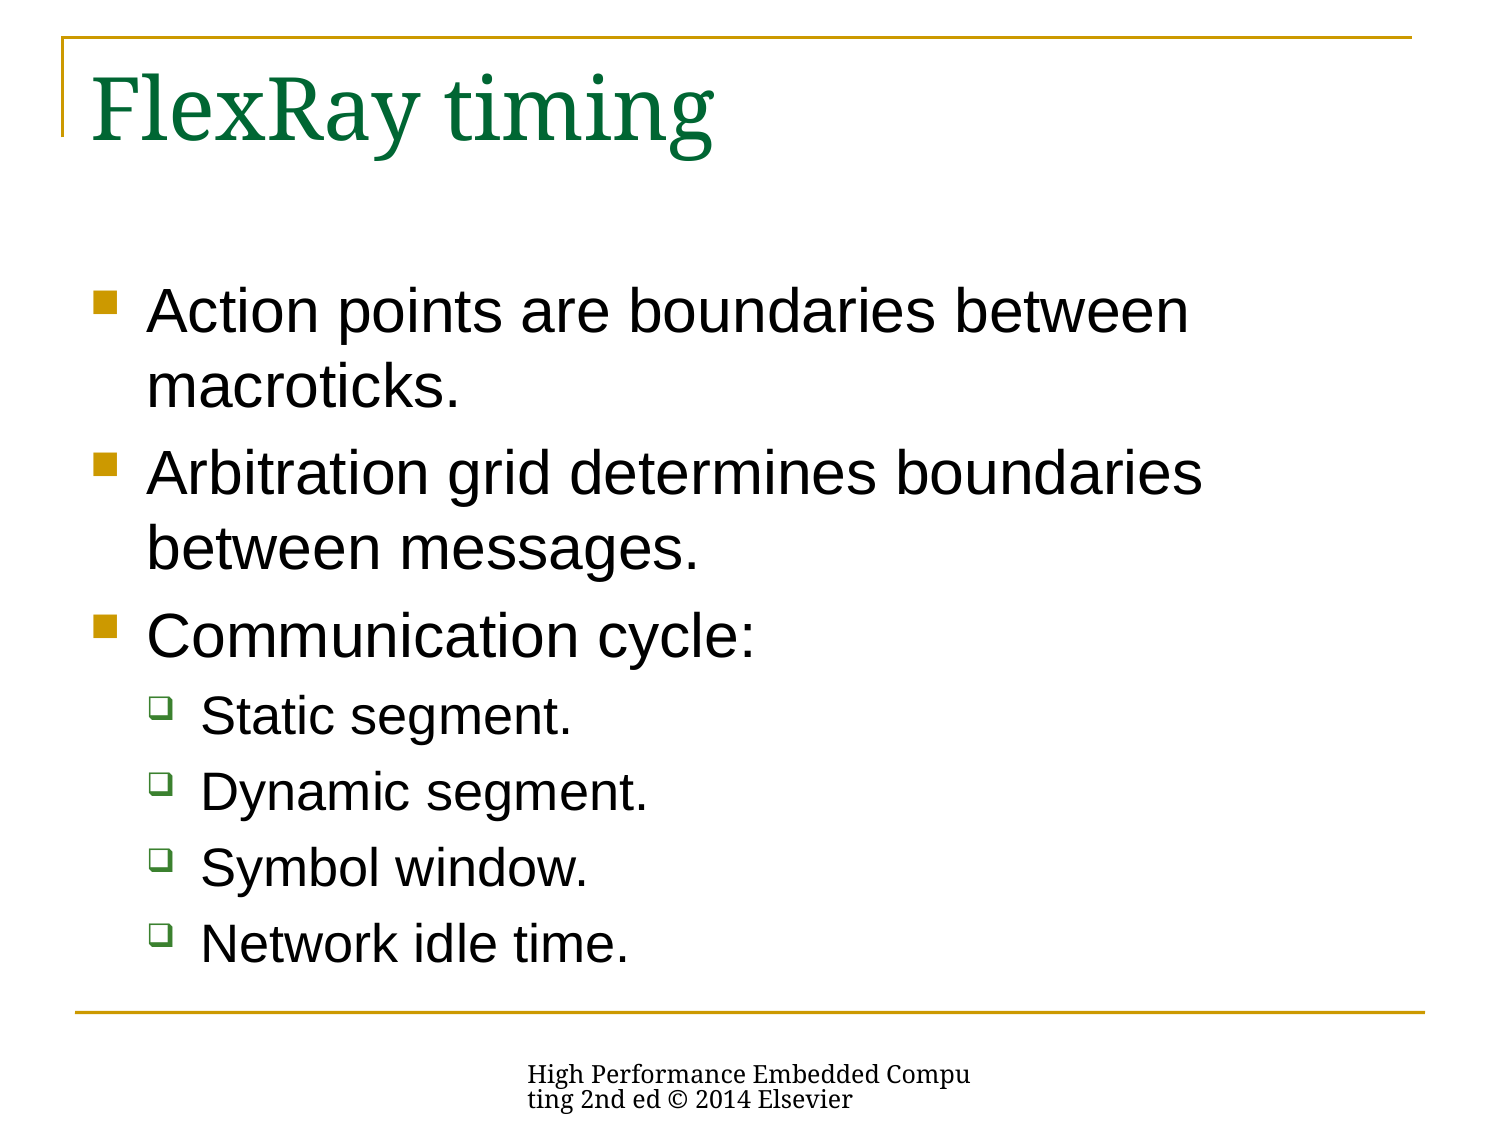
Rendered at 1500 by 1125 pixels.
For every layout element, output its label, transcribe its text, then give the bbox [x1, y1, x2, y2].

title FlexRay timing [75, 45, 1425, 233]
footer High Performance Embedded Computing 2nd ed © 2014 Elsevier [512, 1025, 988, 1100]
list Action points are boundaries between macroticks. Arbitration grid determines boundaries between messages. Communication cycle: Static segment. Dynamic segment. Symbol window. Network idle time. [75, 262, 1425, 1006]
